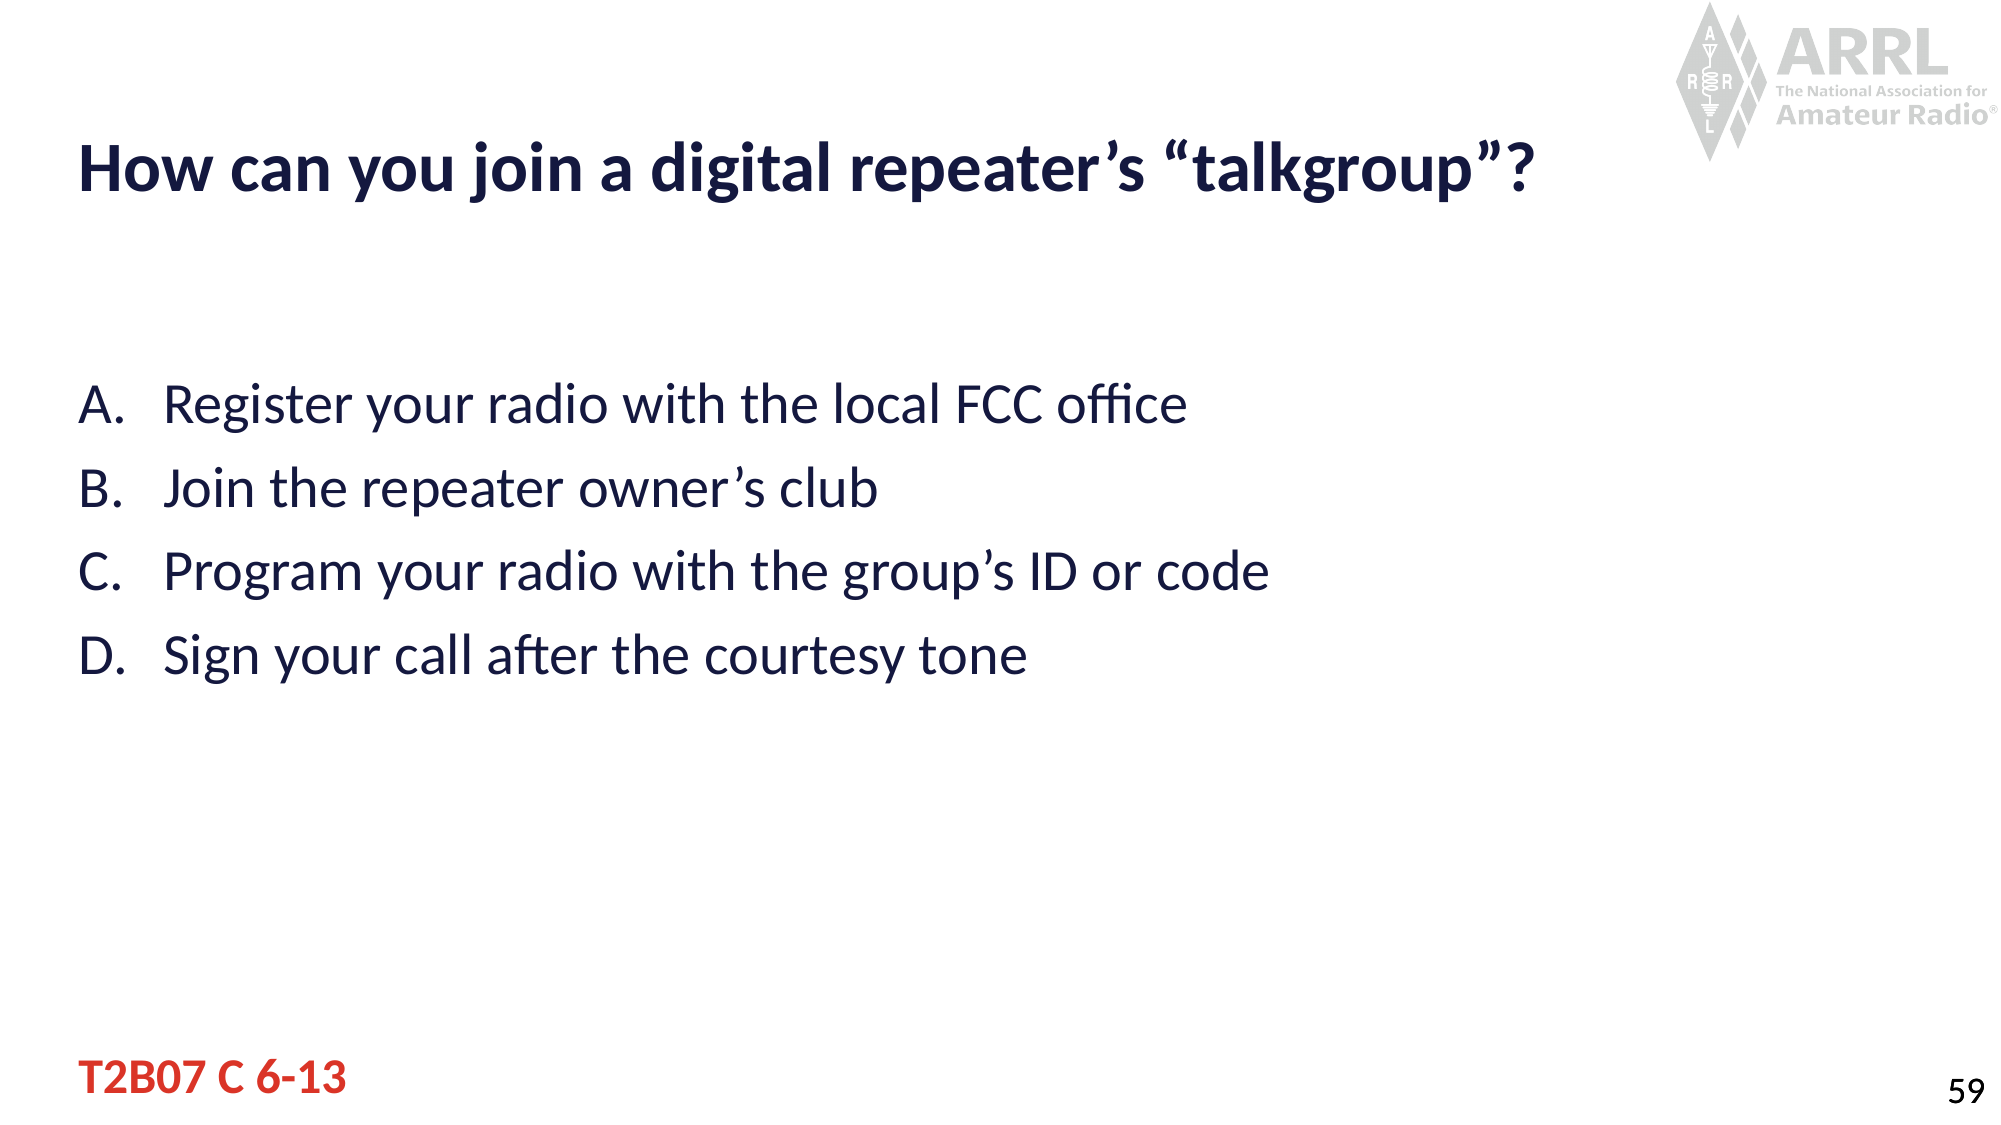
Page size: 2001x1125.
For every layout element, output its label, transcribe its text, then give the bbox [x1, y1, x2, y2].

list Register your radio with the local FCC office Join the repeater owner’s club Program your radio with the group’s ID or code Sign your call after the courtesy tone [63, 365, 1863, 989]
text_box T2B07 C 6-13 [63, 1036, 921, 1112]
picture [1674, 0, 2000, 164]
title How can you join a digital repeater’s “talkgroup”? [63, 59, 1863, 278]
